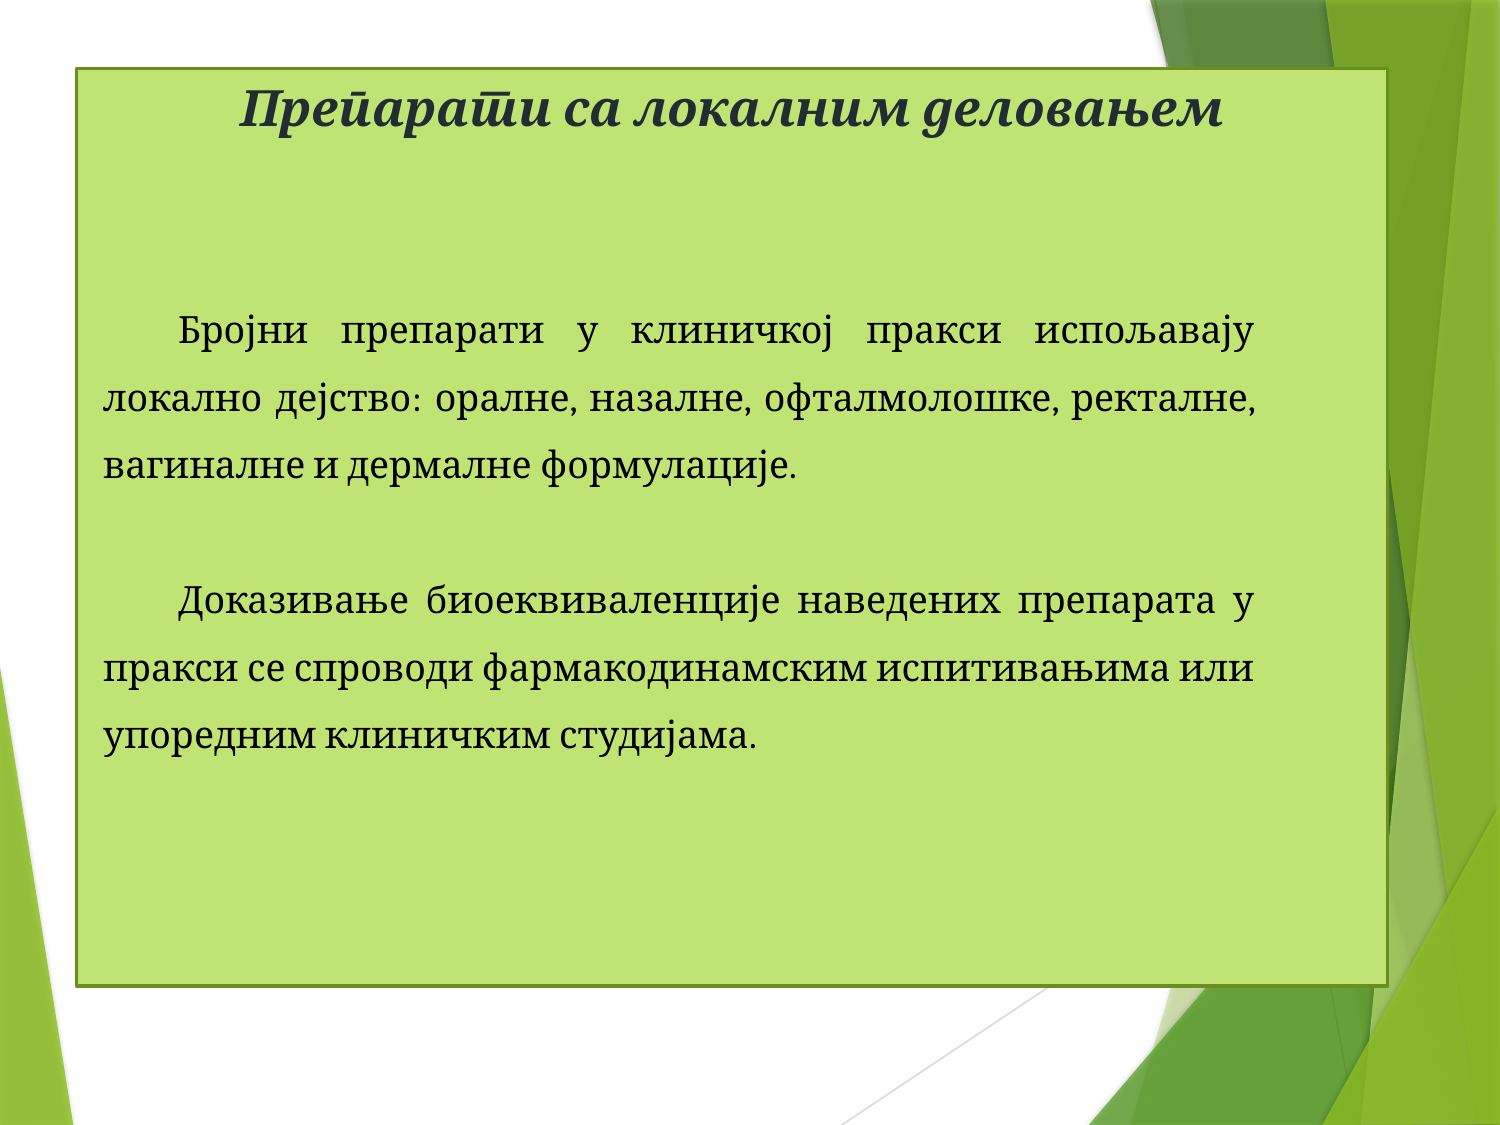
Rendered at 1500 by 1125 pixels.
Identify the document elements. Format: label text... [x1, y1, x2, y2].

list Препарати са локалним деловањем [75, 67, 1389, 988]
text_box Бројни препарати у клиничкој пракси испољавају локално дејство: оралне, назалне, офталмолошке, ректалне, вагиналне и дермалне формулације. Доказивање биоеквиваленције наведених препарата у пракси се спроводи фармакодинамским испитивањима или упоредним клиничким студијама. [88, 148, 1270, 967]
